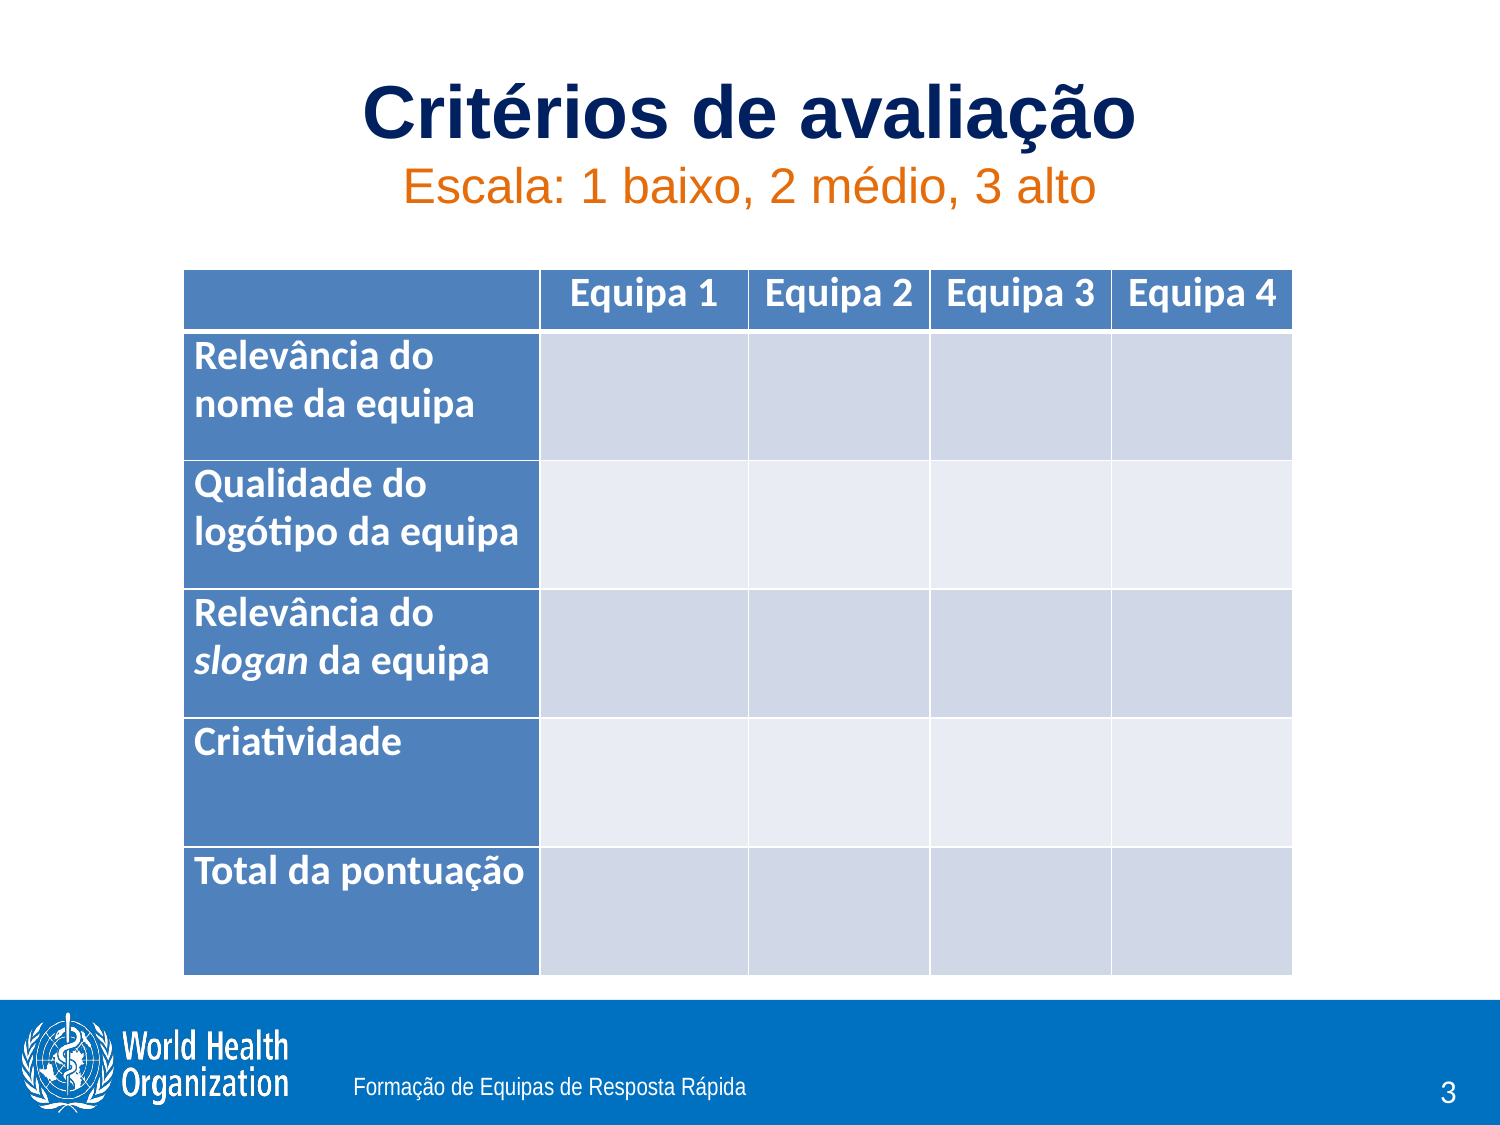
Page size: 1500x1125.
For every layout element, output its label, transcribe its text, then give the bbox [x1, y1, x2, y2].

table_cell [541, 719, 748, 846]
table_header Equipa 4 [1112, 270, 1292, 329]
table_cell [749, 461, 929, 588]
table_cell [749, 719, 929, 846]
title Critérios de avaliação Escala: 1 baixo, 2 médio, 3 alto [75, 45, 1425, 233]
table_cell Relevância do nome da equipa [184, 334, 539, 460]
table_cell [1112, 848, 1292, 975]
table_header Equipa 2 [749, 270, 929, 329]
table_cell [749, 334, 929, 460]
table_cell [1112, 334, 1292, 460]
table_cell [541, 461, 748, 588]
table_header Equipa 3 [931, 270, 1111, 329]
table_cell [541, 848, 748, 975]
table_cell [931, 590, 1111, 717]
picture [21, 1012, 288, 1113]
table_cell [1112, 590, 1292, 717]
table_cell [749, 590, 929, 717]
table_cell [931, 719, 1111, 846]
table_cell Qualidade do logótipo da equipa [184, 461, 539, 588]
table_cell [931, 848, 1111, 975]
table_cell Relevância do slogan da equipa [184, 590, 539, 717]
table_cell [1112, 461, 1292, 588]
table_cell Total da pontuação [184, 848, 539, 975]
table_cell [1112, 719, 1292, 846]
table_cell [749, 848, 929, 975]
table_cell [931, 334, 1111, 460]
table_header [184, 270, 539, 329]
table_cell [541, 590, 748, 717]
table_header Equipa 1 [541, 270, 748, 329]
table_cell [931, 461, 1111, 588]
table_cell [541, 334, 748, 460]
table_cell Criatividade [184, 719, 539, 846]
